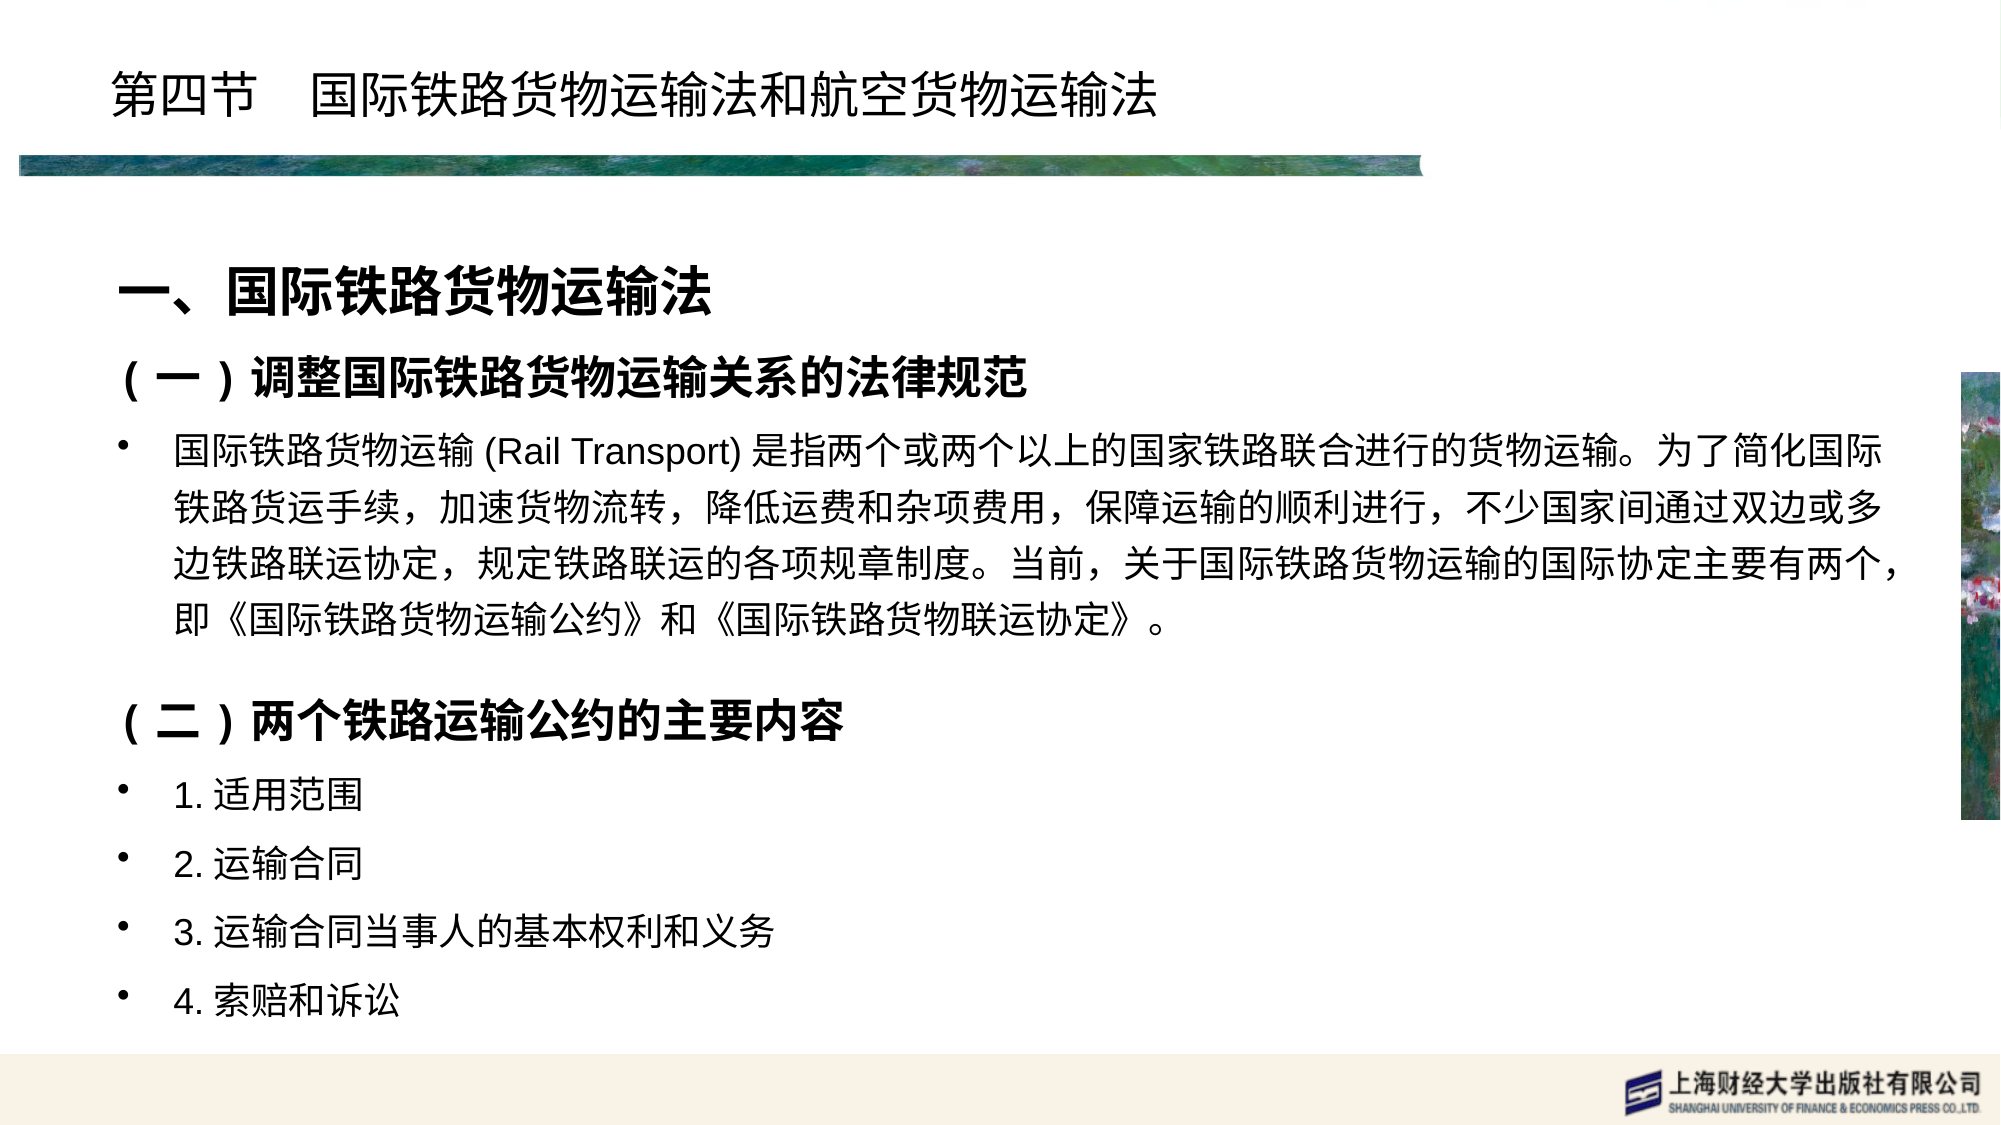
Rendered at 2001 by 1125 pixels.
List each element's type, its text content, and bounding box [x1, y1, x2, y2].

list 一、国际铁路货物运输法 (一)调整国际铁路货物运输关系的法律规范 国际铁路货物运输(Rail Transport)是指两个或两个以上的国家铁路联合进行的货物运输。为了简化国际铁路货运手续，加速货物流转，降低运费和杂项费用，保障运输的顺利进行，不少国家间通过双边或多边铁路联运协定，规定铁路联运的各项规章制度。当前，关于国际铁路货物运输的国际协定主要有两个，即《国际铁路货物运输公约》和《国际铁路货物联运协定》。 (二)两个铁路运输公约的主要内容 1.适用范围 2.运输合同 3.运输合同当事人的基本权利和义务 4.索赔和诉讼 [102, 233, 1898, 1032]
picture [0, 0, 2001, 1125]
title 第四节 国际铁路货物运输法和航空货物运输法 [94, 42, 1451, 146]
